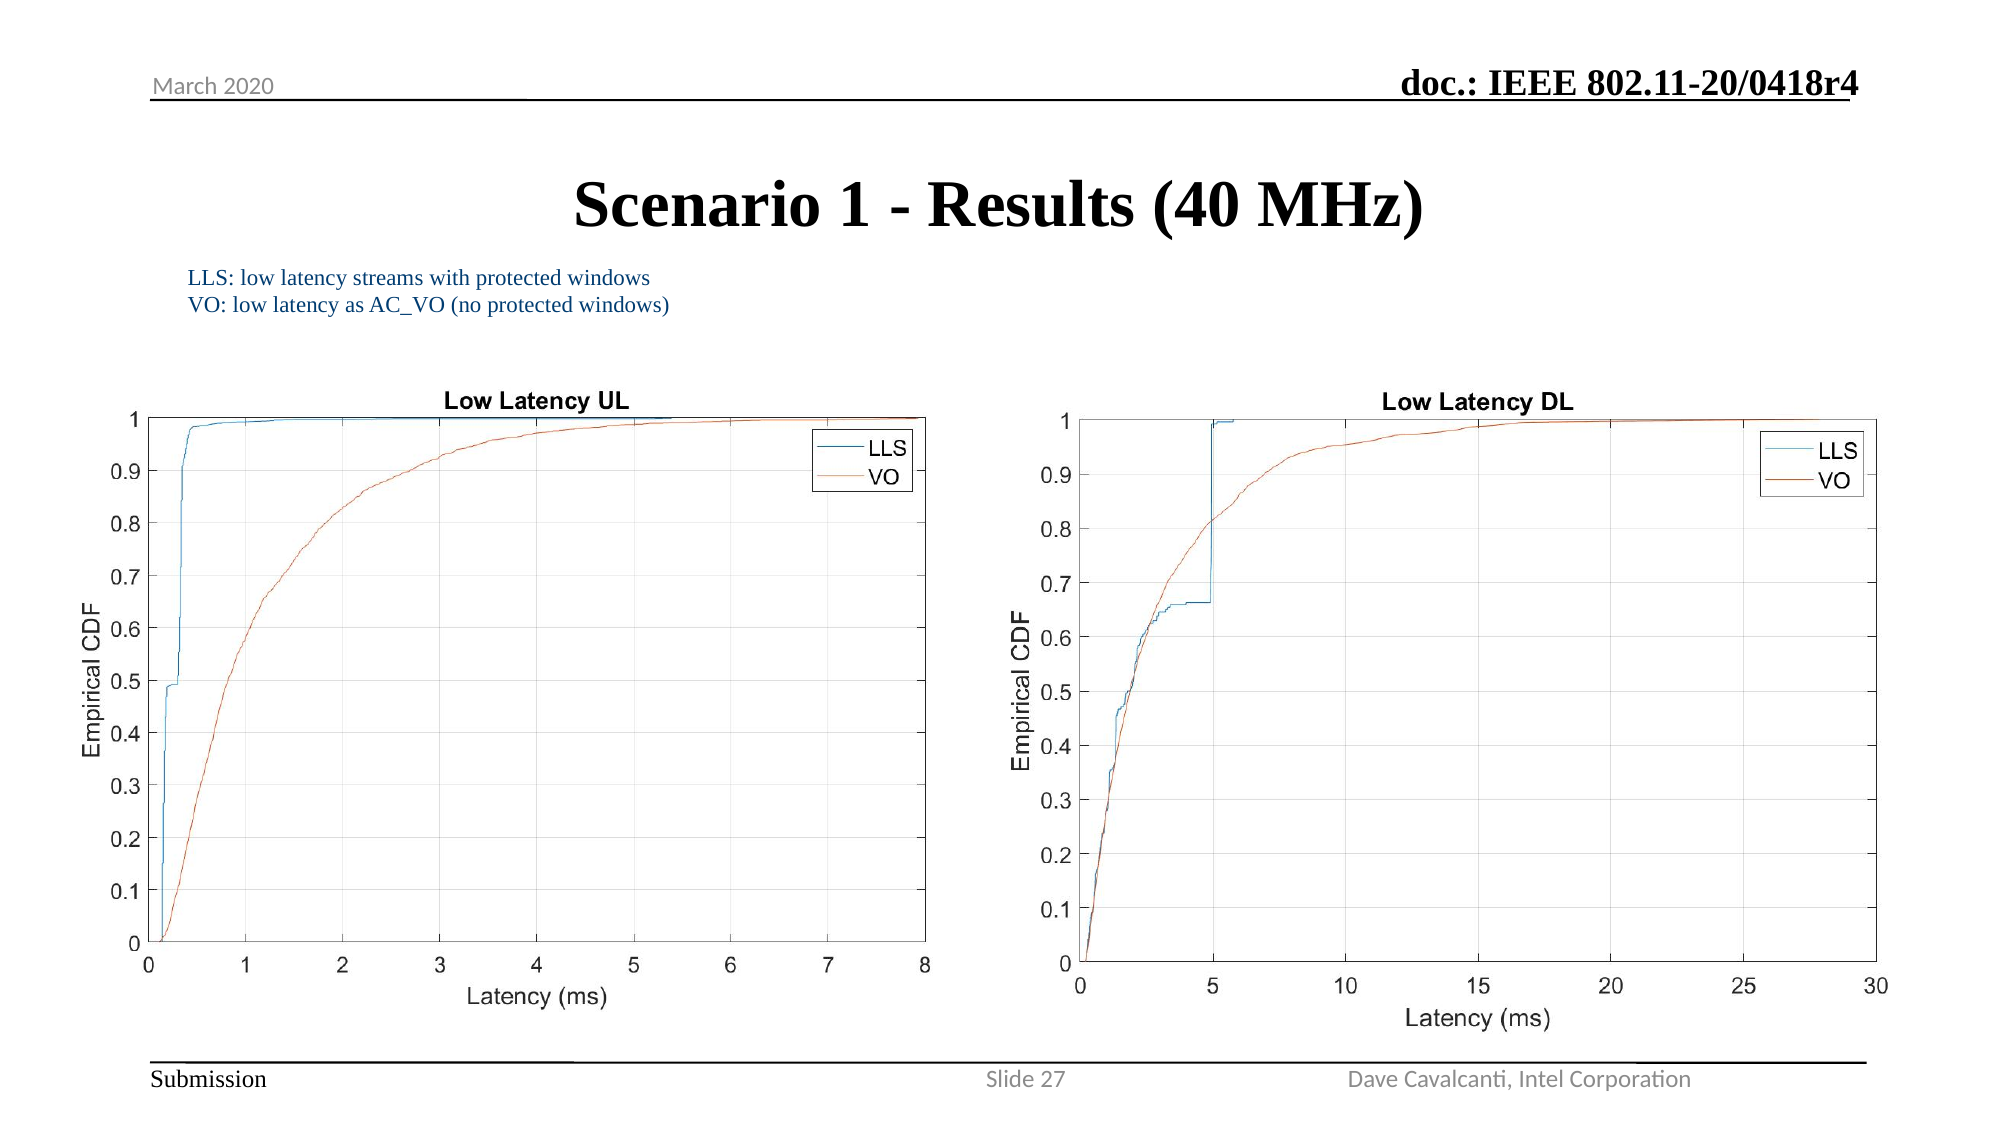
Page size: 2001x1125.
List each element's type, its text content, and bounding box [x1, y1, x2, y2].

picture [978, 369, 1893, 1056]
footer Dave Cavalcanti, Intel Corporation [1171, 1063, 1869, 1093]
text_box LLS: low latency streams with protected windows VO: low latency as AC_VO (no protected windows) [187, 262, 985, 318]
picture [49, 369, 933, 1032]
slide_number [152, 54, 563, 100]
title Scenario 1 - Results (40 MHz) [149, 112, 1850, 288]
slide_number Slide 27 [950, 1061, 1067, 1123]
